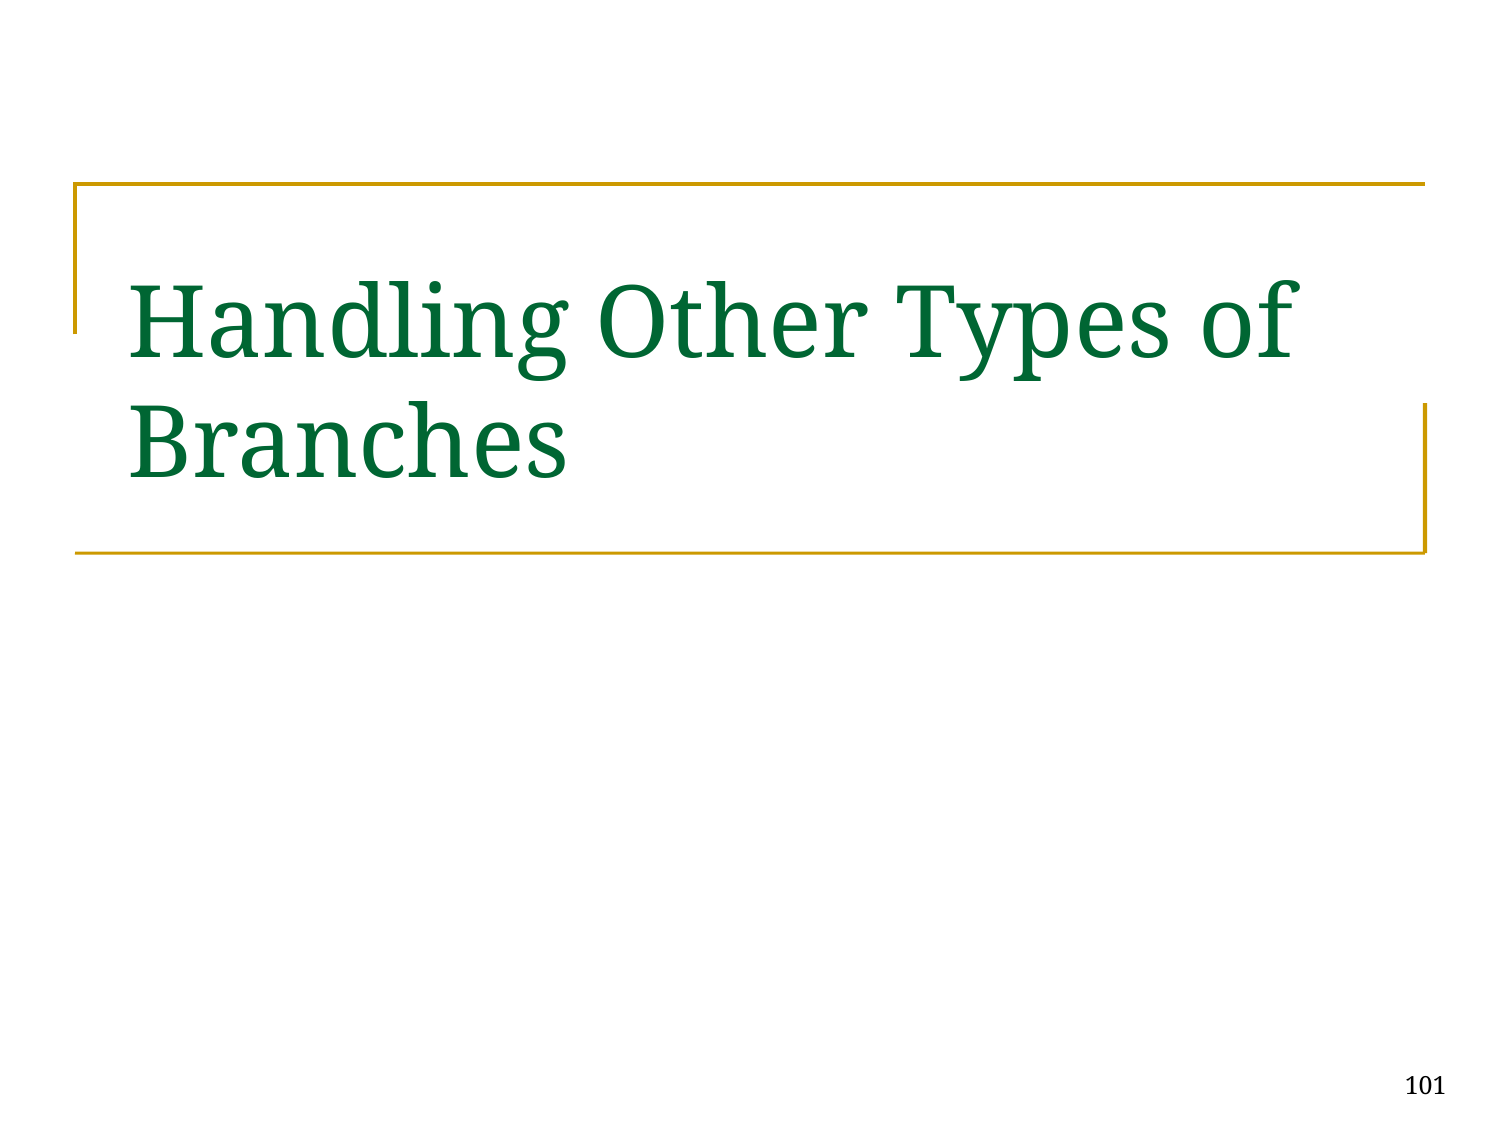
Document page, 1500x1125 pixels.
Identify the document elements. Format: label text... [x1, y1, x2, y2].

title Handling Other Types of Branches [112, 249, 1438, 538]
slide_number 101 [1111, 1036, 1462, 1112]
